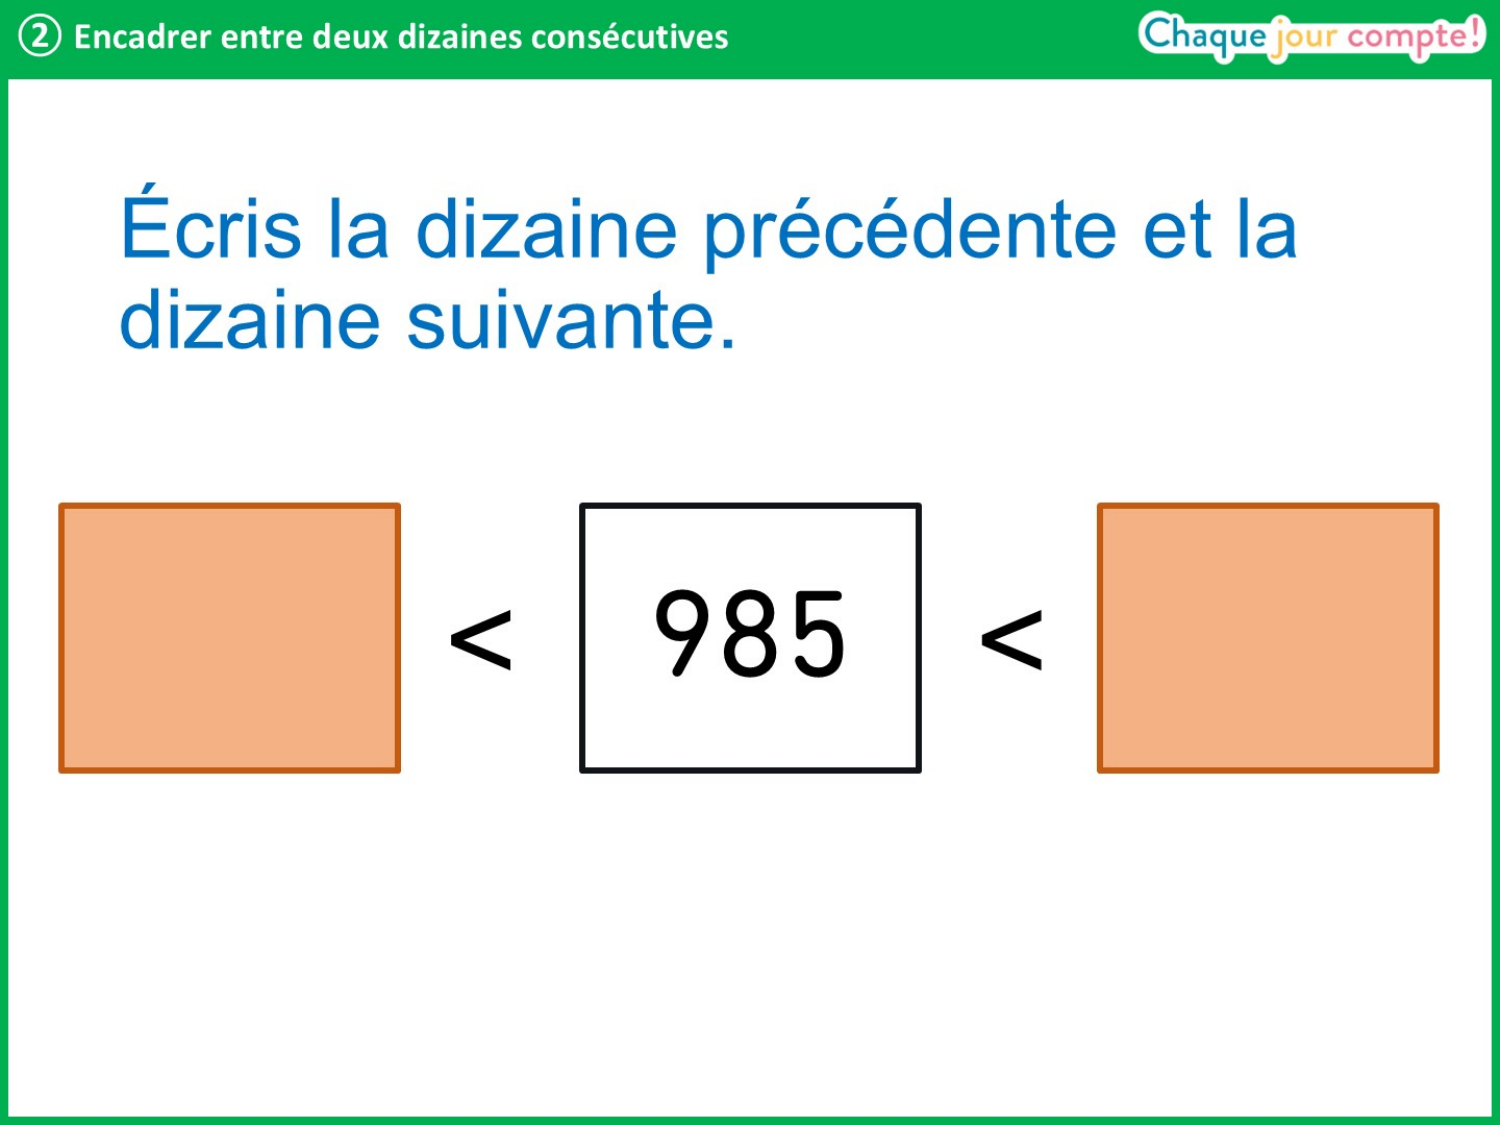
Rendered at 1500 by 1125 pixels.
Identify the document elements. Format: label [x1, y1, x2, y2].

list [0, 0, 1500, 1125]
